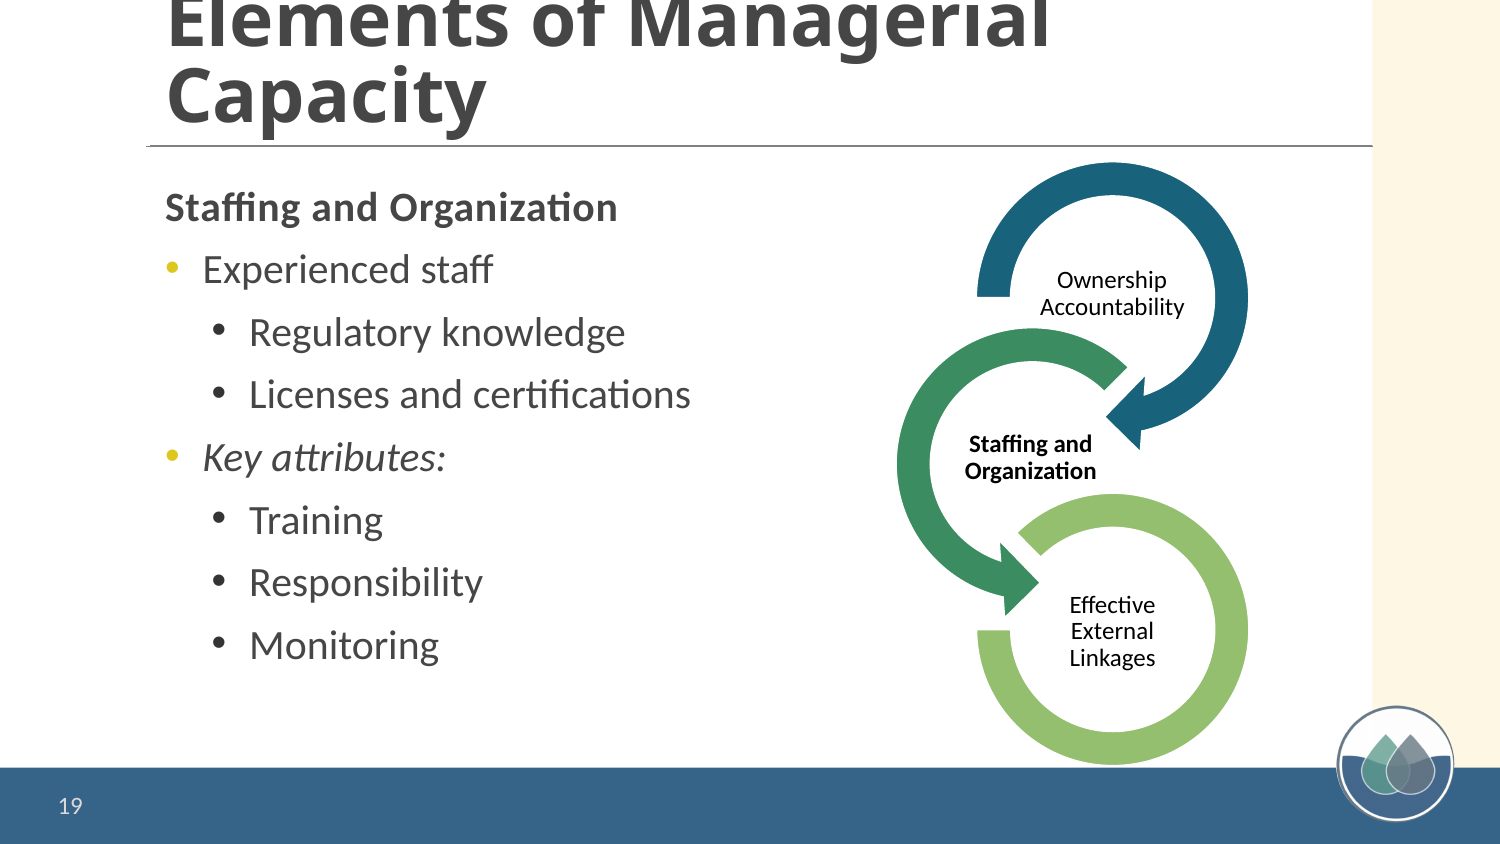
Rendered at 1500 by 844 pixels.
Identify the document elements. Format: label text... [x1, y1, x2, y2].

list Staffing and Organization Experienced staff Regulatory knowledge Licenses and certifications Key attributes: Training Responsibility Monitoring [150, 171, 772, 734]
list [772, 152, 1373, 753]
title Elements of Managerial Capacity [150, 21, 1373, 146]
slide_number 19 [16, 782, 124, 828]
